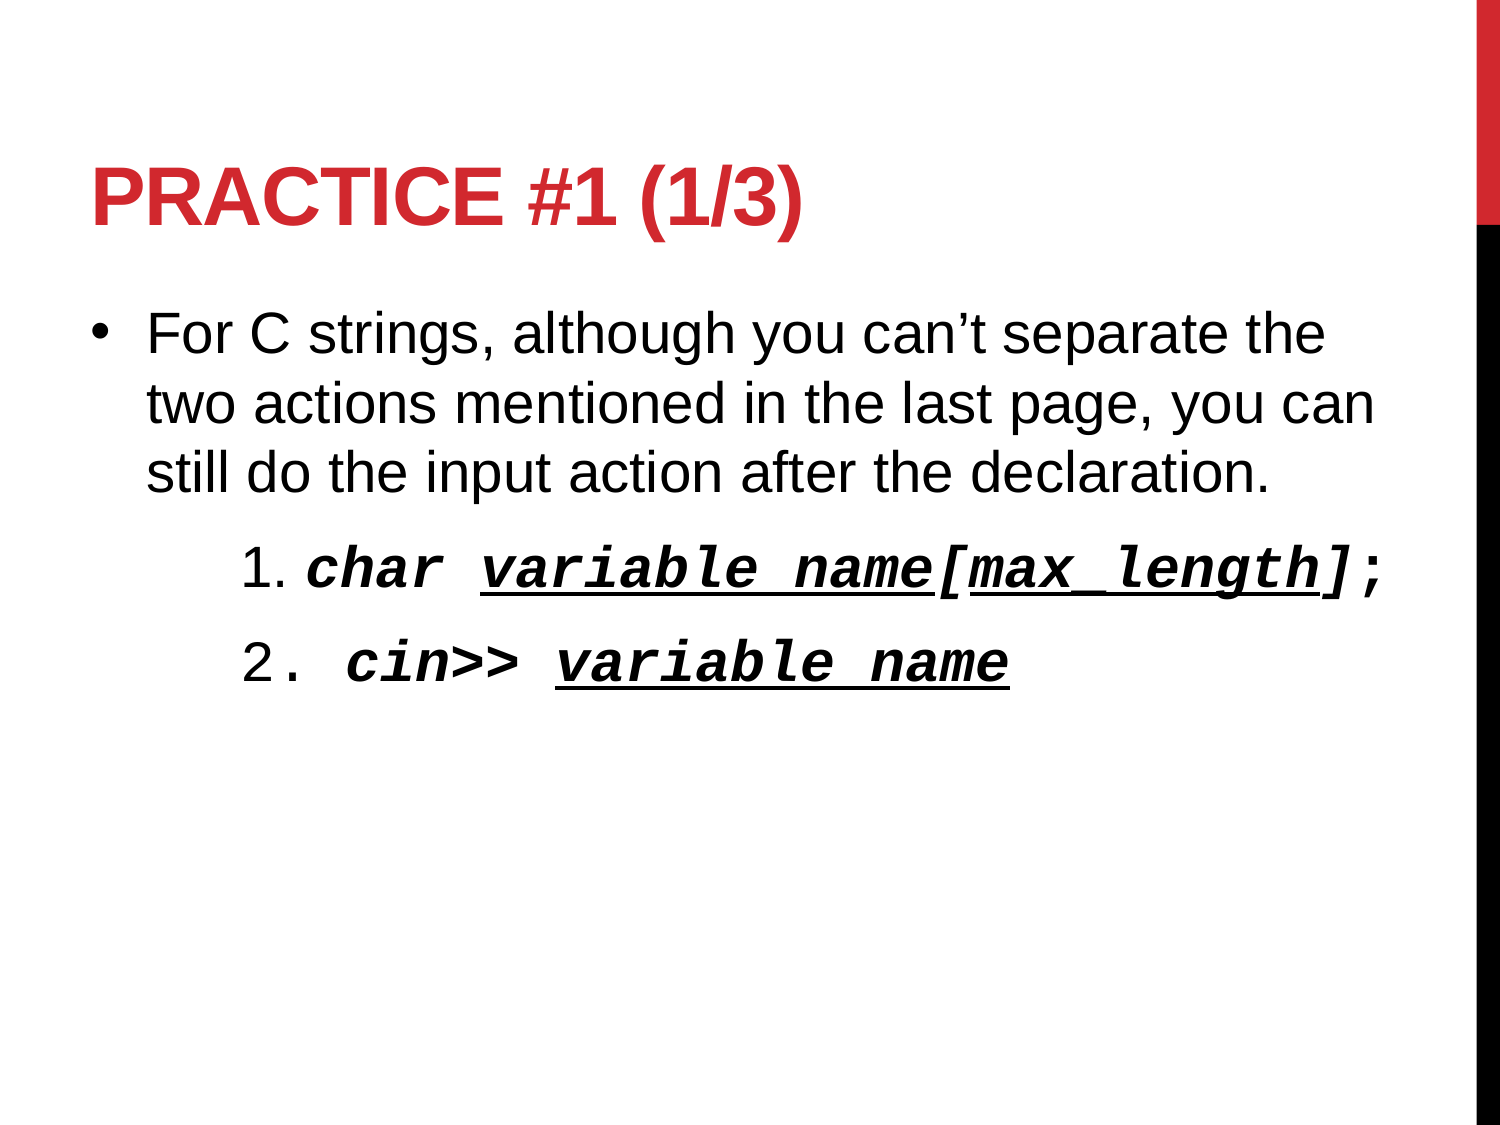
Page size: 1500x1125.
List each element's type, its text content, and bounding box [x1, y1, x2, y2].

title Practice #1 (1/3) [75, 25, 1025, 250]
list For C strings, although you can’t separate the two actions mentioned in the last page, you can still do the input action after the declaration. 1. char variable name[max_length]; 2. cin>> variable name [75, 287, 1443, 1103]
